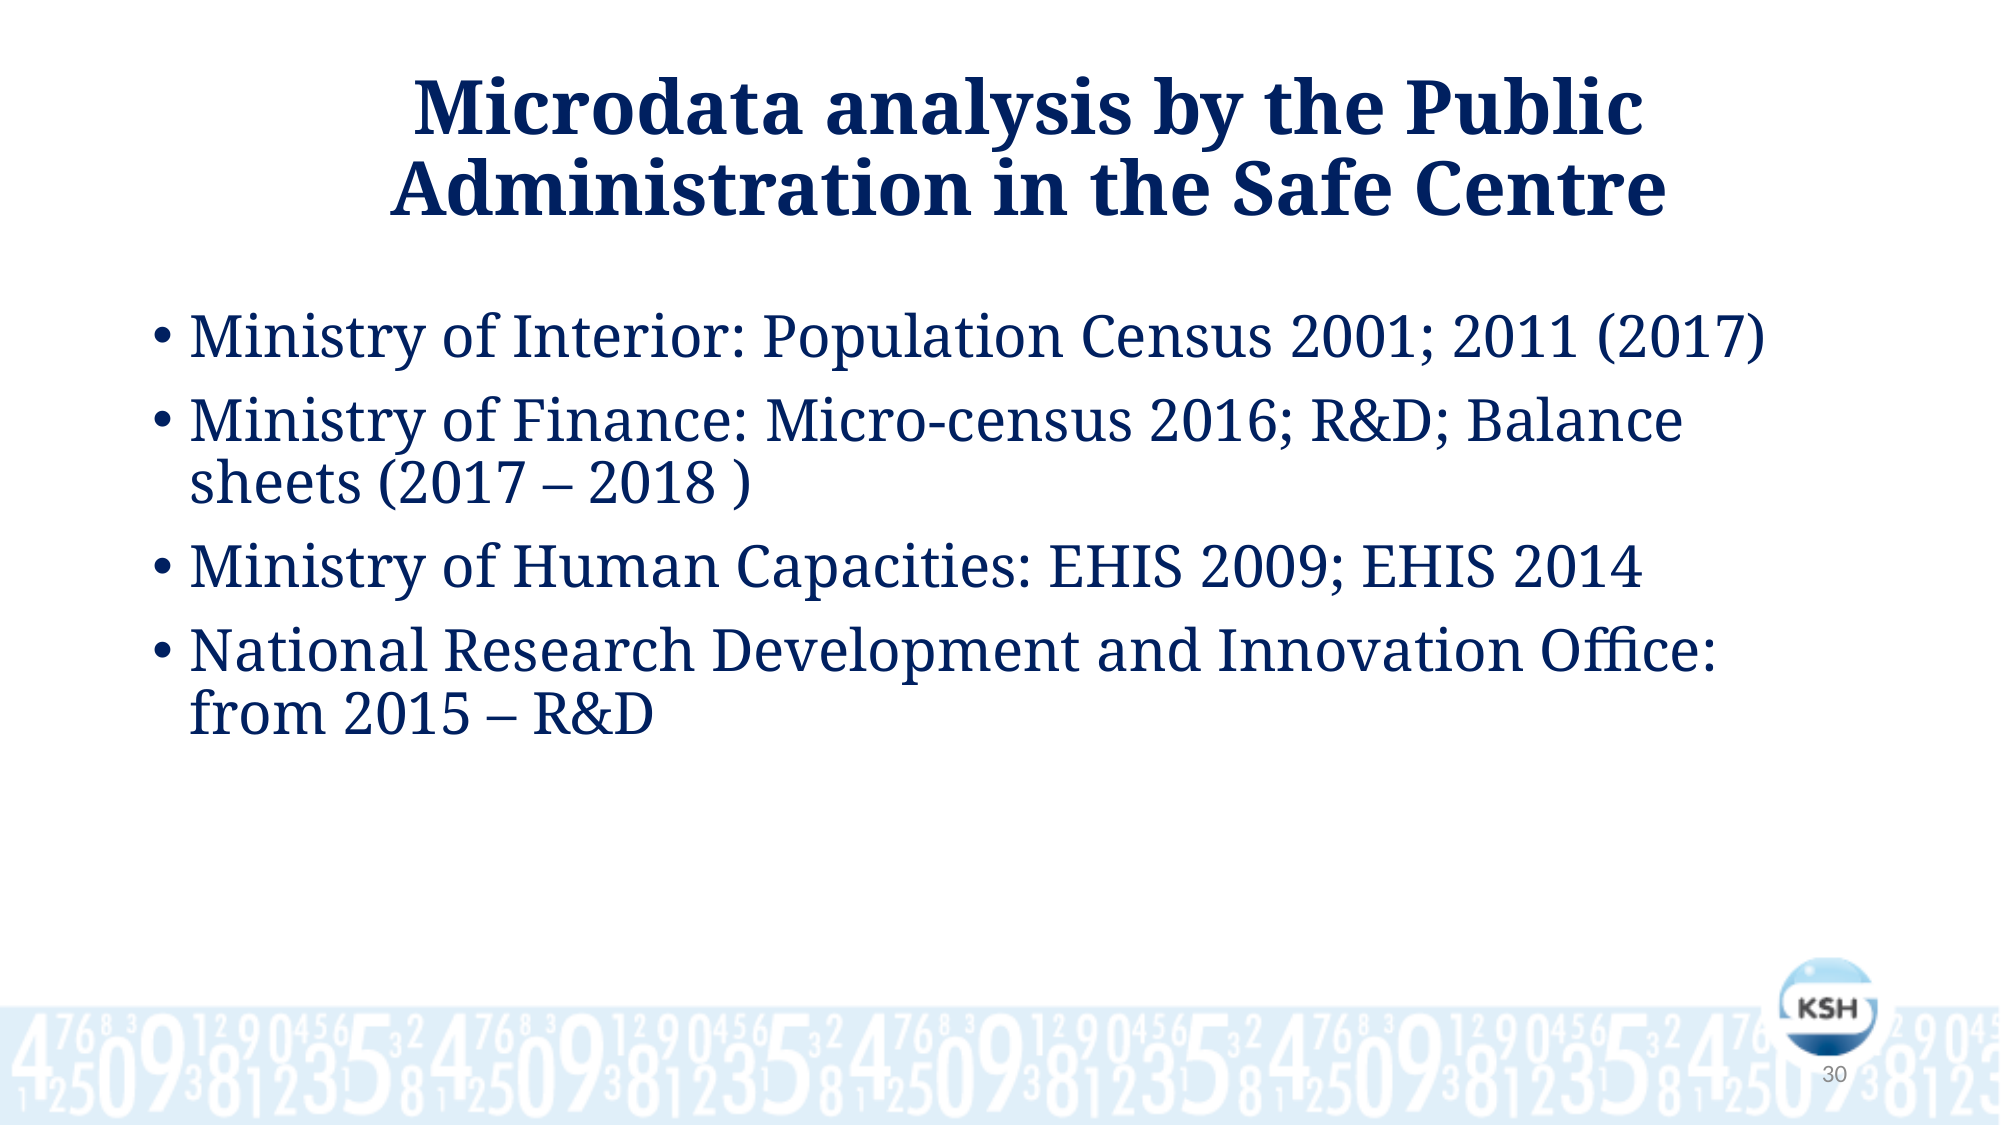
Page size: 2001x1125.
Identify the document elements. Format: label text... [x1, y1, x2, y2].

list Ministry of Interior: Population Census 2001; 2011 (2017) Ministry of Finance: Micro-census 2016; R&D; Balance sheets (2017 – 2018 ) Ministry of Human Capacities: EHIS 2009; EHIS 2014 National Research Development and Innovation Office: from 2015 – R&D [137, 299, 1863, 863]
picture [0, 0, 2001, 1125]
slide_number 30 [1412, 1042, 1863, 1103]
title Microdata analysis by the Public Administration in the Safe Centre [167, 41, 1893, 260]
